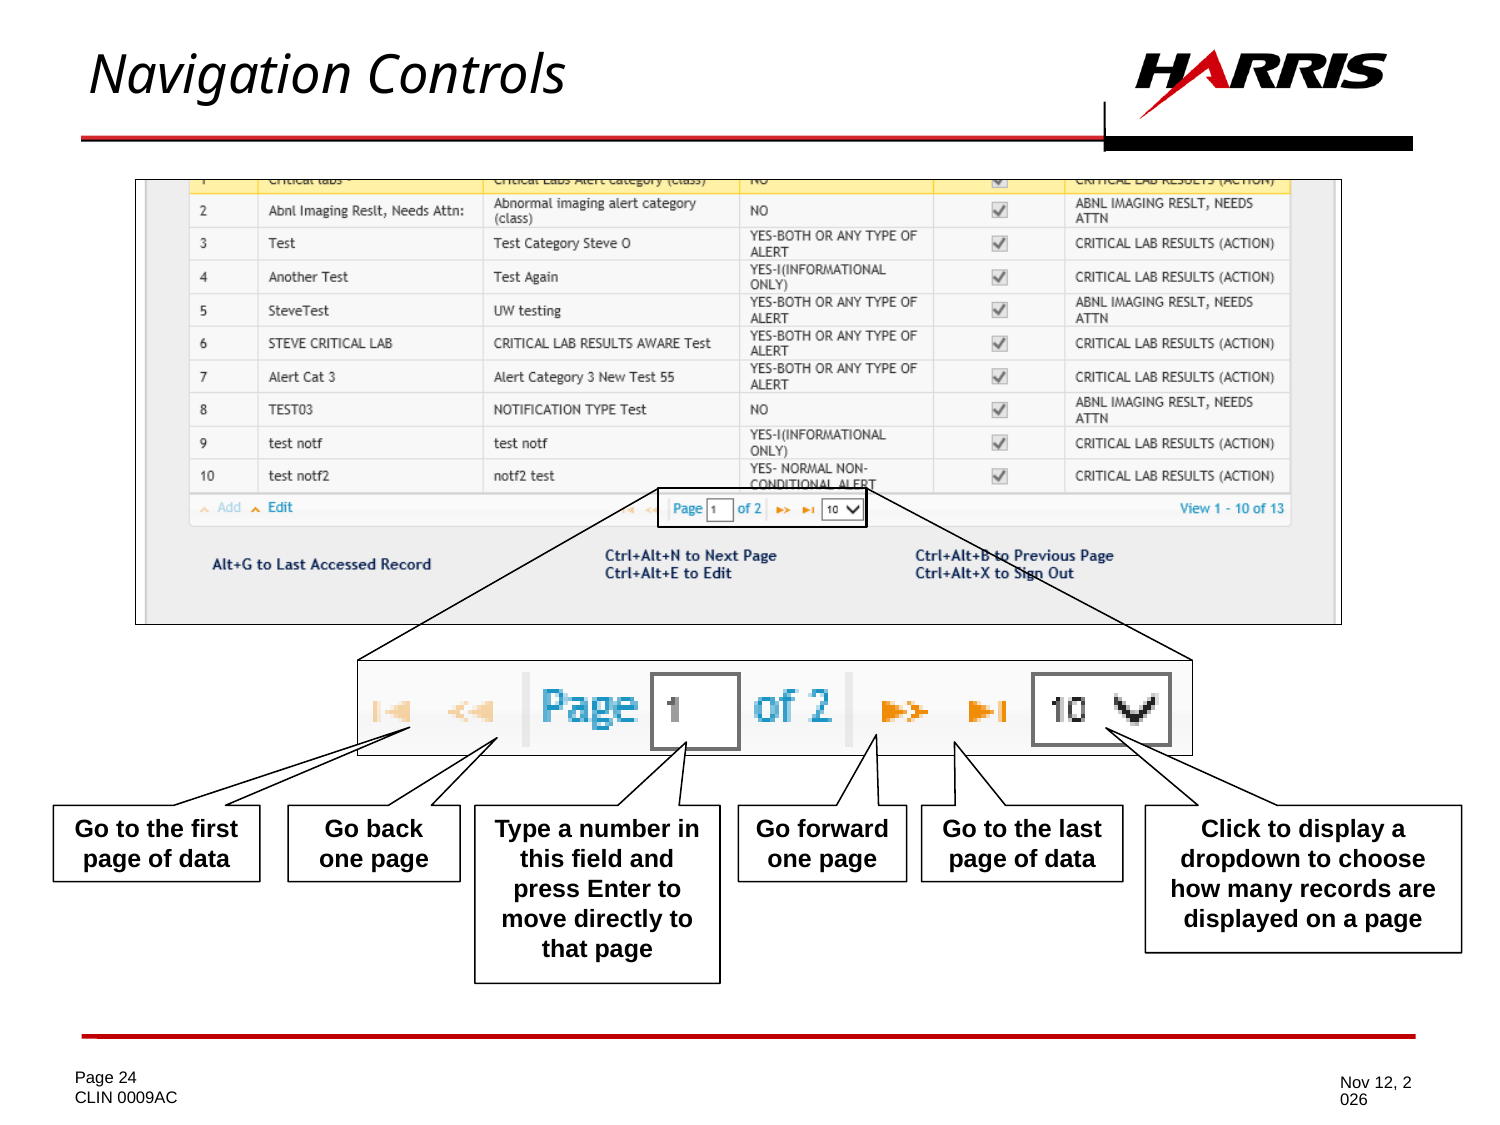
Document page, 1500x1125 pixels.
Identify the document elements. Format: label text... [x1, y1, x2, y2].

slide_number 6-Oct-14 [1324, 1060, 1435, 1105]
text_box Click to display a dropdown to choose how many records are displayed on a page [1145, 763, 1462, 953]
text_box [866, 488, 1193, 661]
text_box Go back one page [288, 763, 473, 882]
text_box Go forward one page [738, 763, 907, 882]
title Navigation Controls [73, 27, 962, 117]
picture [1135, 49, 1387, 119]
text_box Go to the first page of data [53, 746, 352, 882]
text_box Type a number in this field and press Enter to move directly to that page [474, 763, 721, 984]
picture [357, 660, 1193, 756]
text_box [357, 488, 659, 661]
text_box Go to the last page of data [921, 763, 1123, 882]
picture [134, 179, 1342, 625]
